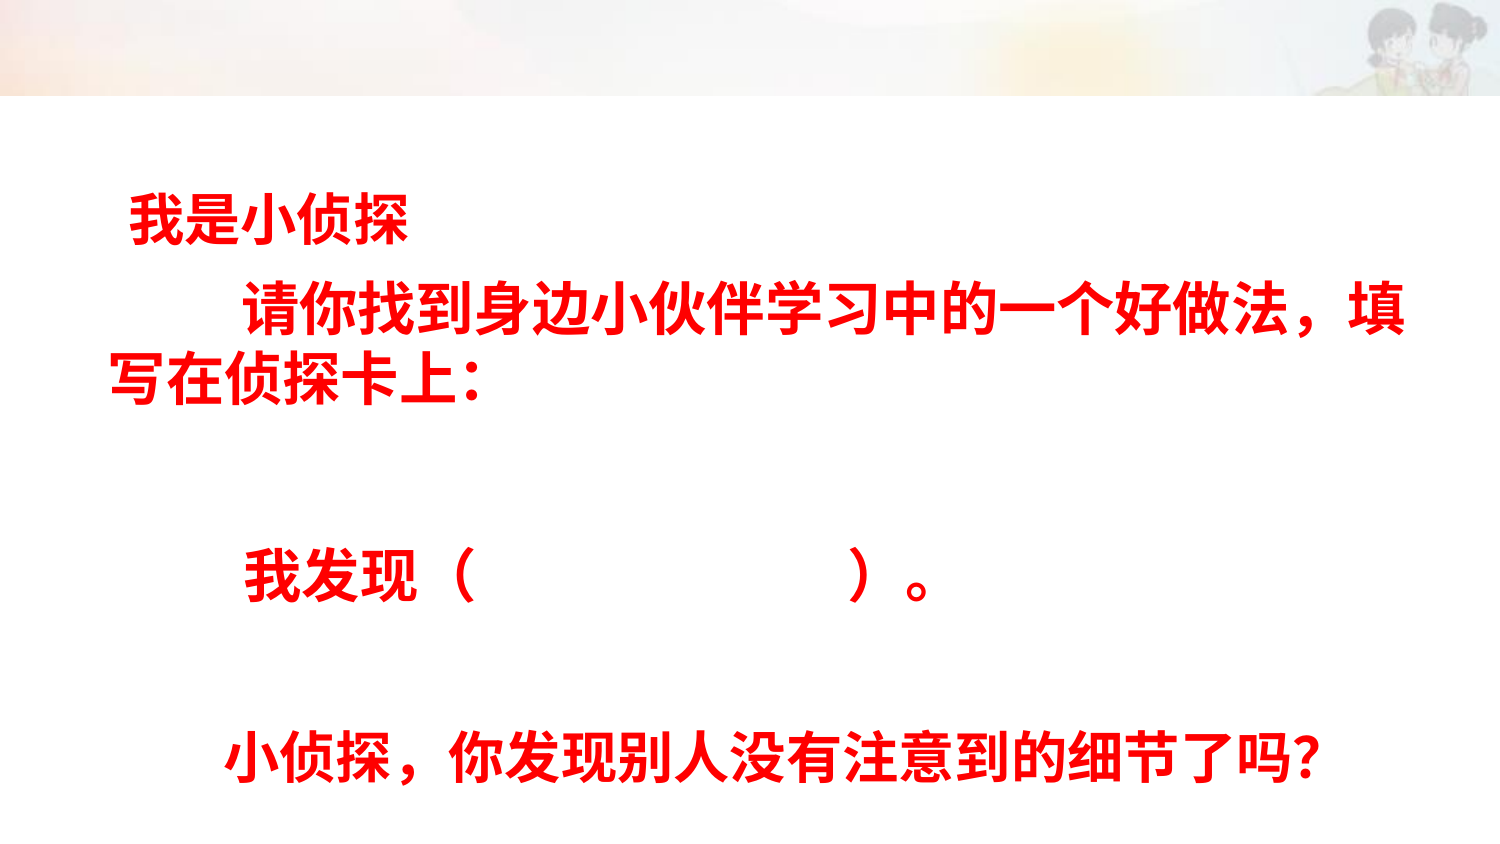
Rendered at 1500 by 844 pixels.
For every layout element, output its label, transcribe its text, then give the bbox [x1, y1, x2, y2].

text_box 请你找到身边小伙伴学习中的一个好做法，填写在侦探卡上： 我发现（ ）。 小侦探，你发现别人没有注意到的细节了吗？ [93, 264, 1438, 798]
text_box 我是小侦探 [0, 139, 513, 267]
picture [0, 0, 1500, 96]
